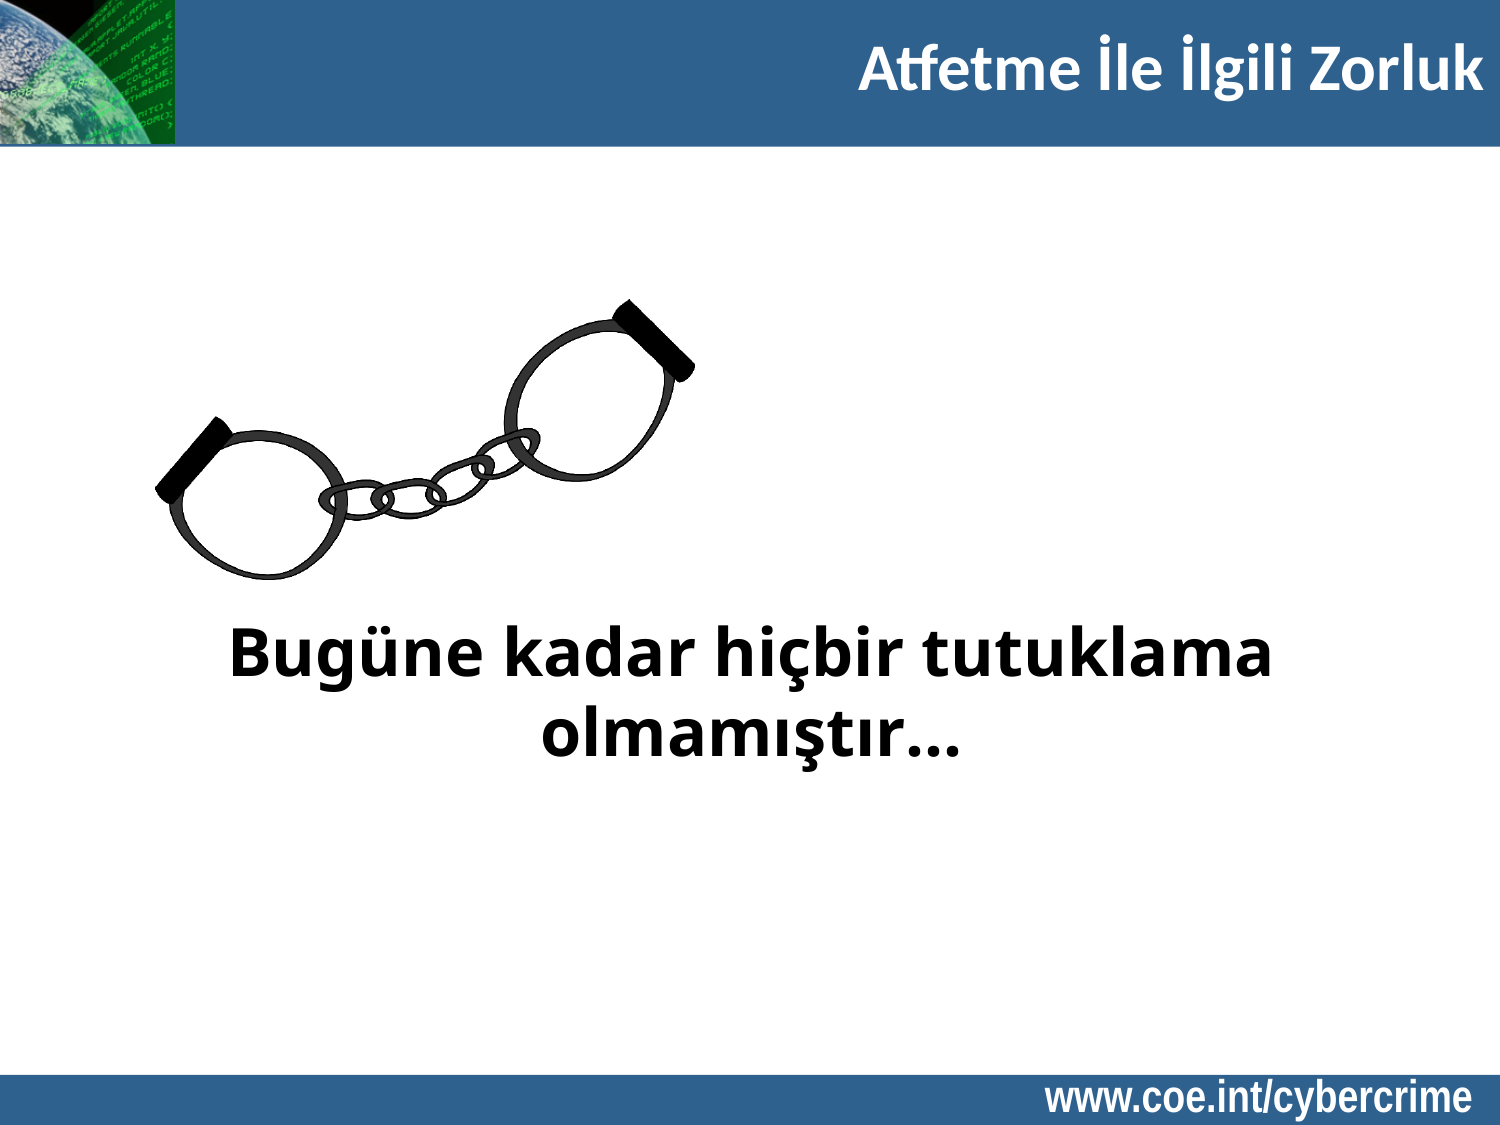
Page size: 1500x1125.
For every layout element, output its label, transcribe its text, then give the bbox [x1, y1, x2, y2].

text_box [0, 1073, 1030, 1125]
picture [0, 0, 175, 144]
text_box www.coe.int/cybercrime [1030, 1059, 1500, 1125]
picture [154, 299, 695, 581]
text_box Bugüne kadar hiçbir tutuklama olmamıştır… [1, 479, 1500, 900]
text_box Atfetme İle İlgili Zorluk [177, 0, 1500, 149]
